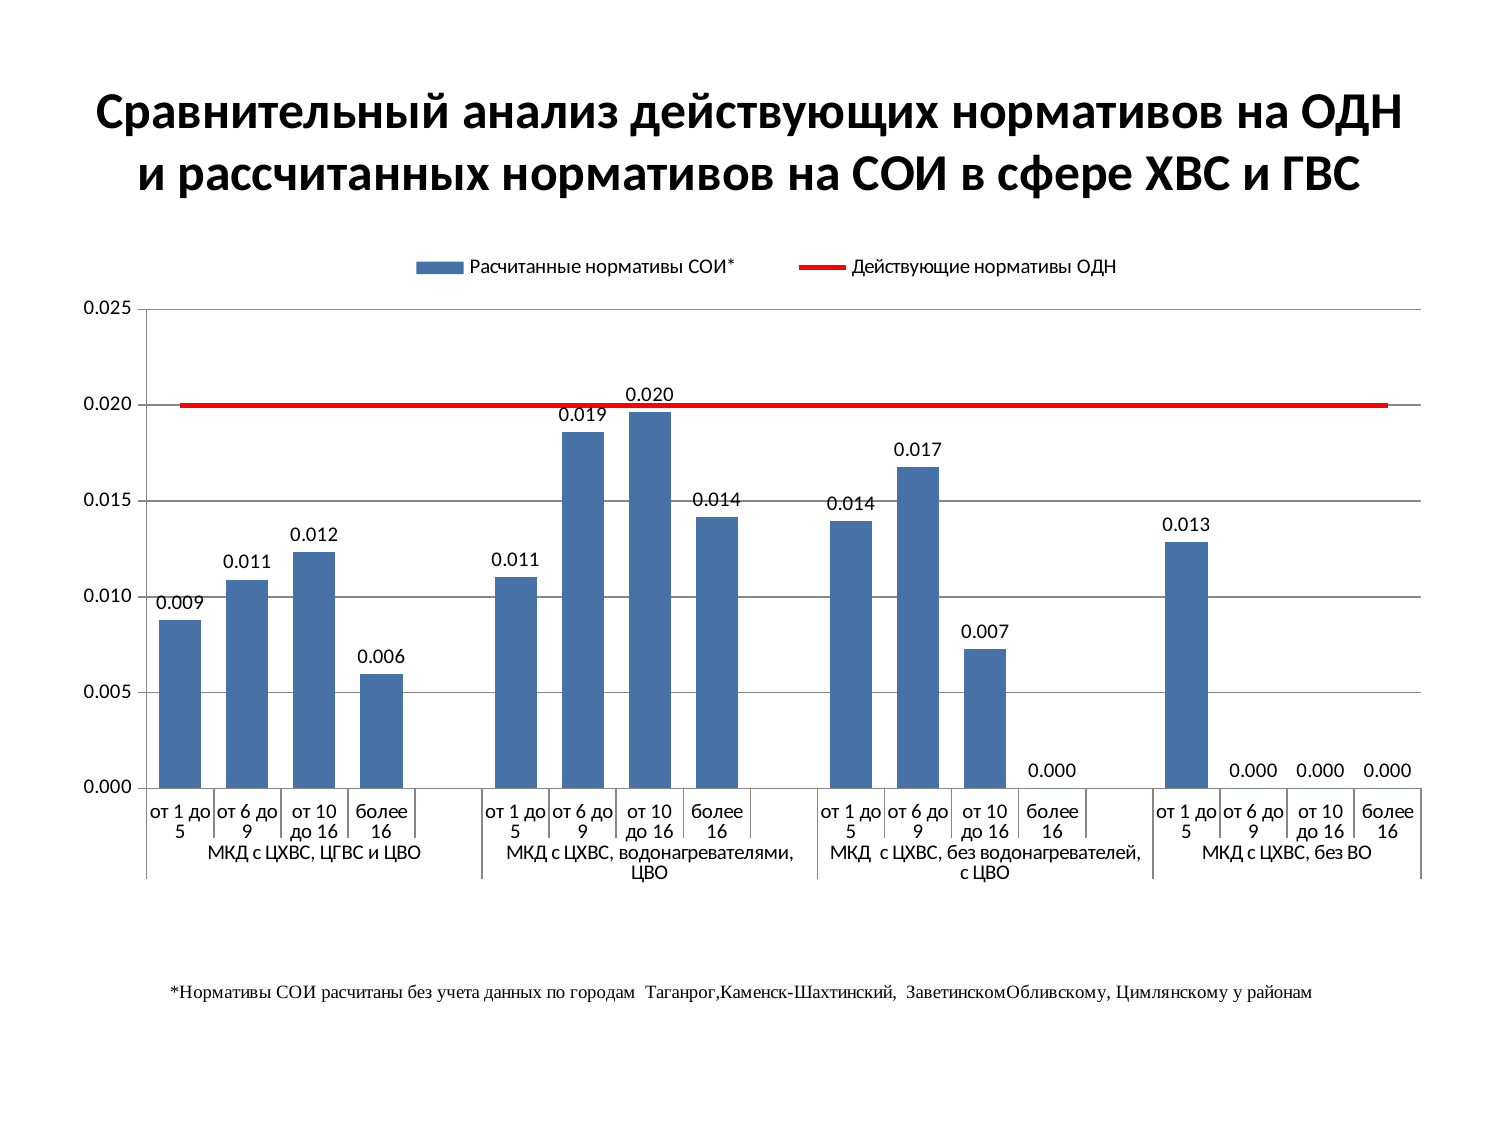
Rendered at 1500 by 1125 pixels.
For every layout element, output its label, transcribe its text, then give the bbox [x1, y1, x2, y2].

chart [64, 219, 1459, 1036]
title Сравнительный анализ действующих нормативов на ОДН и рассчитанных нормативов на СОИ в сфере ХВС и ГВС [75, 45, 1425, 218]
